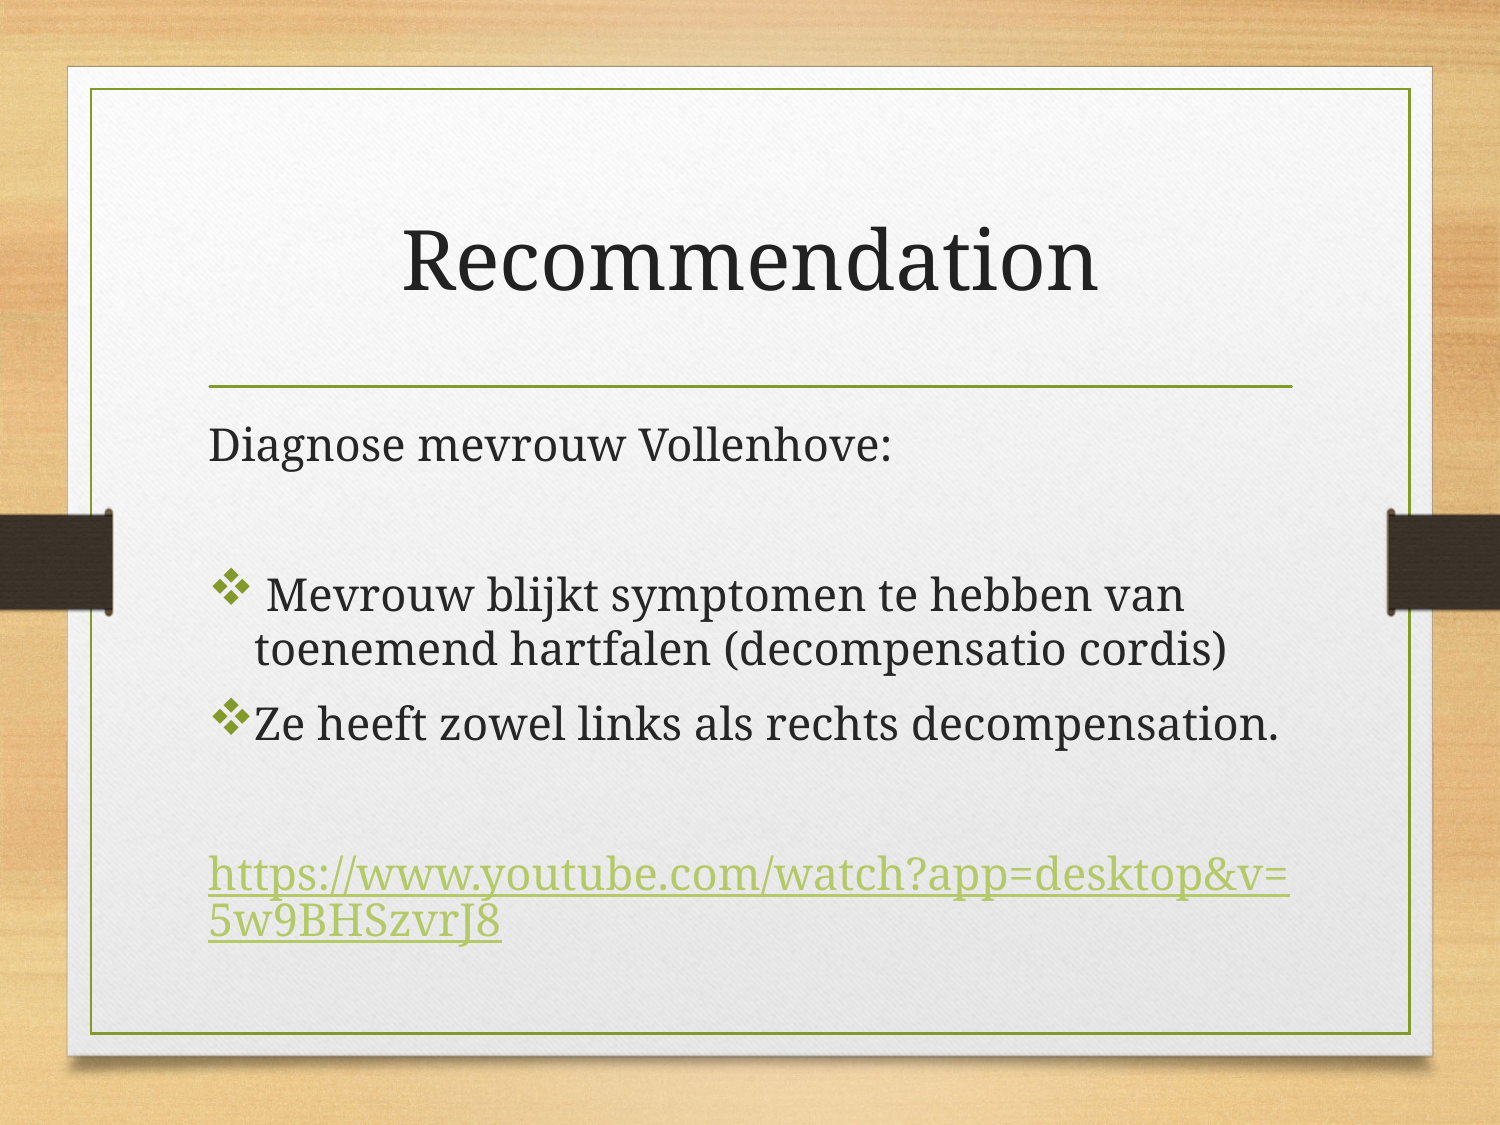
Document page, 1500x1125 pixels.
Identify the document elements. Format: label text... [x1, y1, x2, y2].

title Recommendation [193, 150, 1309, 365]
picture [0, 0, 1500, 1125]
list Diagnose mevrouw Vollenhove: Mevrouw blijkt symptomen te hebben van toenemend hartfalen (decompensatio cordis) Ze heeft zowel links als rechts decompensation. https://www.youtube.com/watch?app=desktop&v=5w9BHSzvrJ8 [193, 408, 1309, 974]
